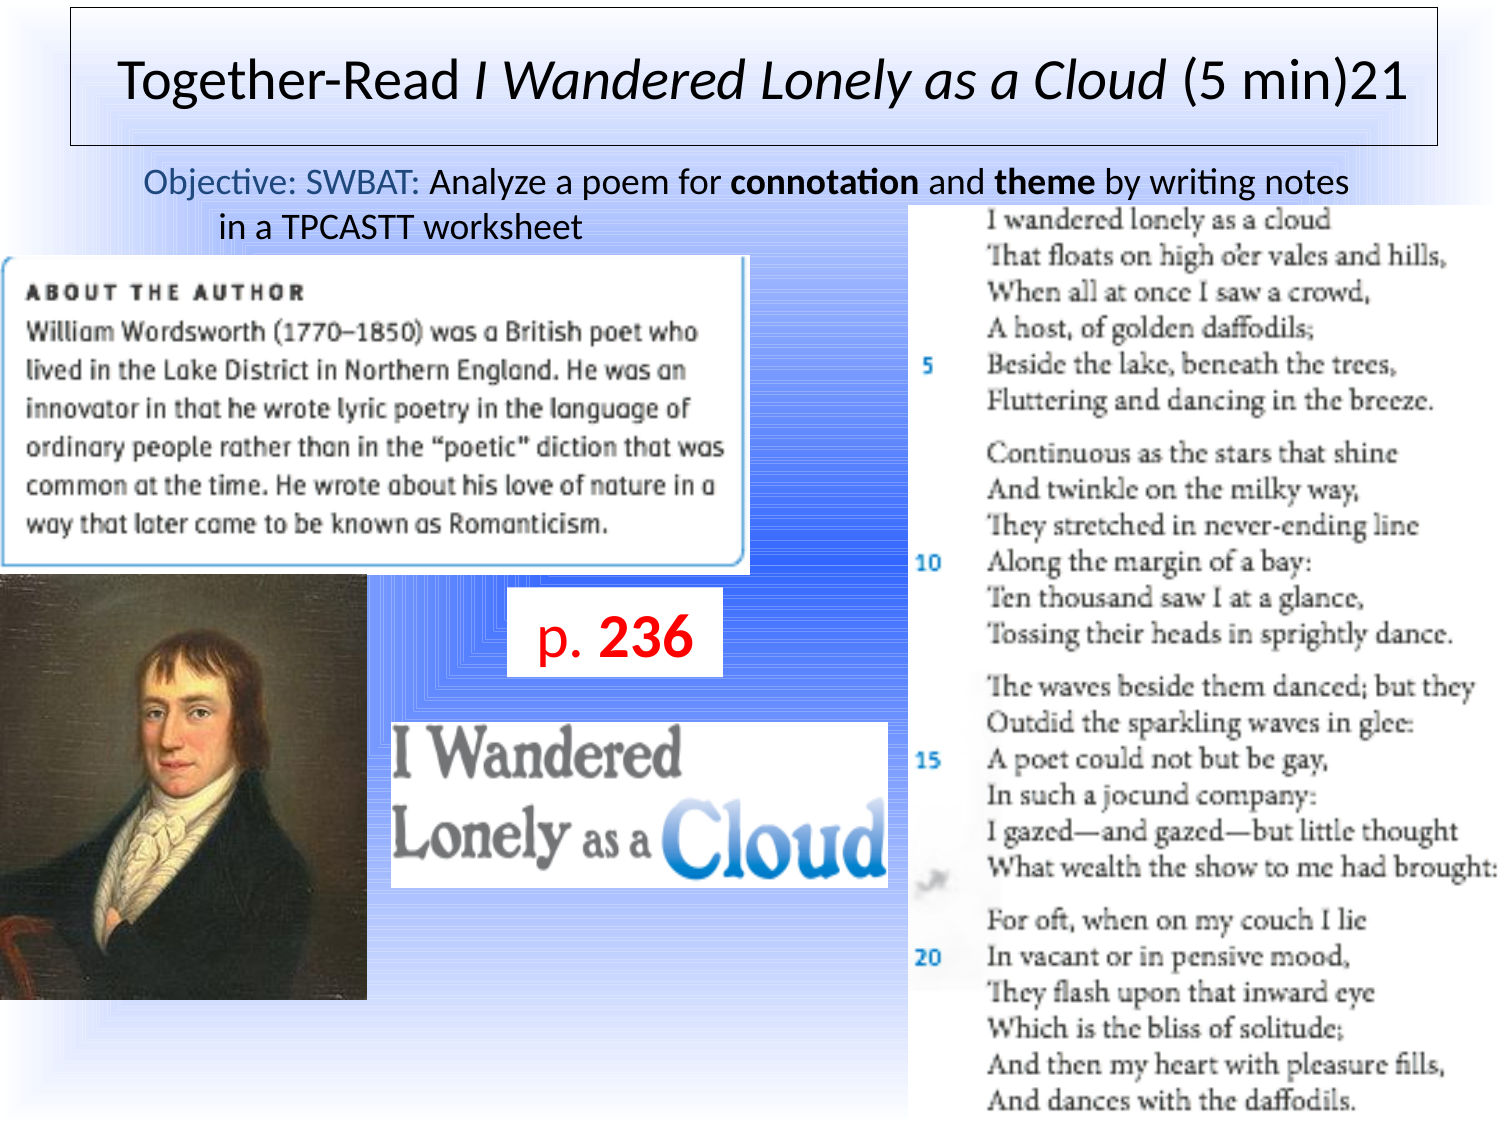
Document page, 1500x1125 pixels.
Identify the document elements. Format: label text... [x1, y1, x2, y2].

title Together-Read I Wandered Lonely as a Cloud (5 min)21 [70, 7, 1438, 146]
picture [0, 255, 751, 1001]
picture [908, 205, 1500, 1125]
picture [391, 722, 888, 888]
text_box Objective: SWBAT: Analyze a poem for connotation and theme by writing notes in a TPCASTT worksheet [24, 149, 1367, 255]
text_box p. 236 [507, 587, 723, 678]
